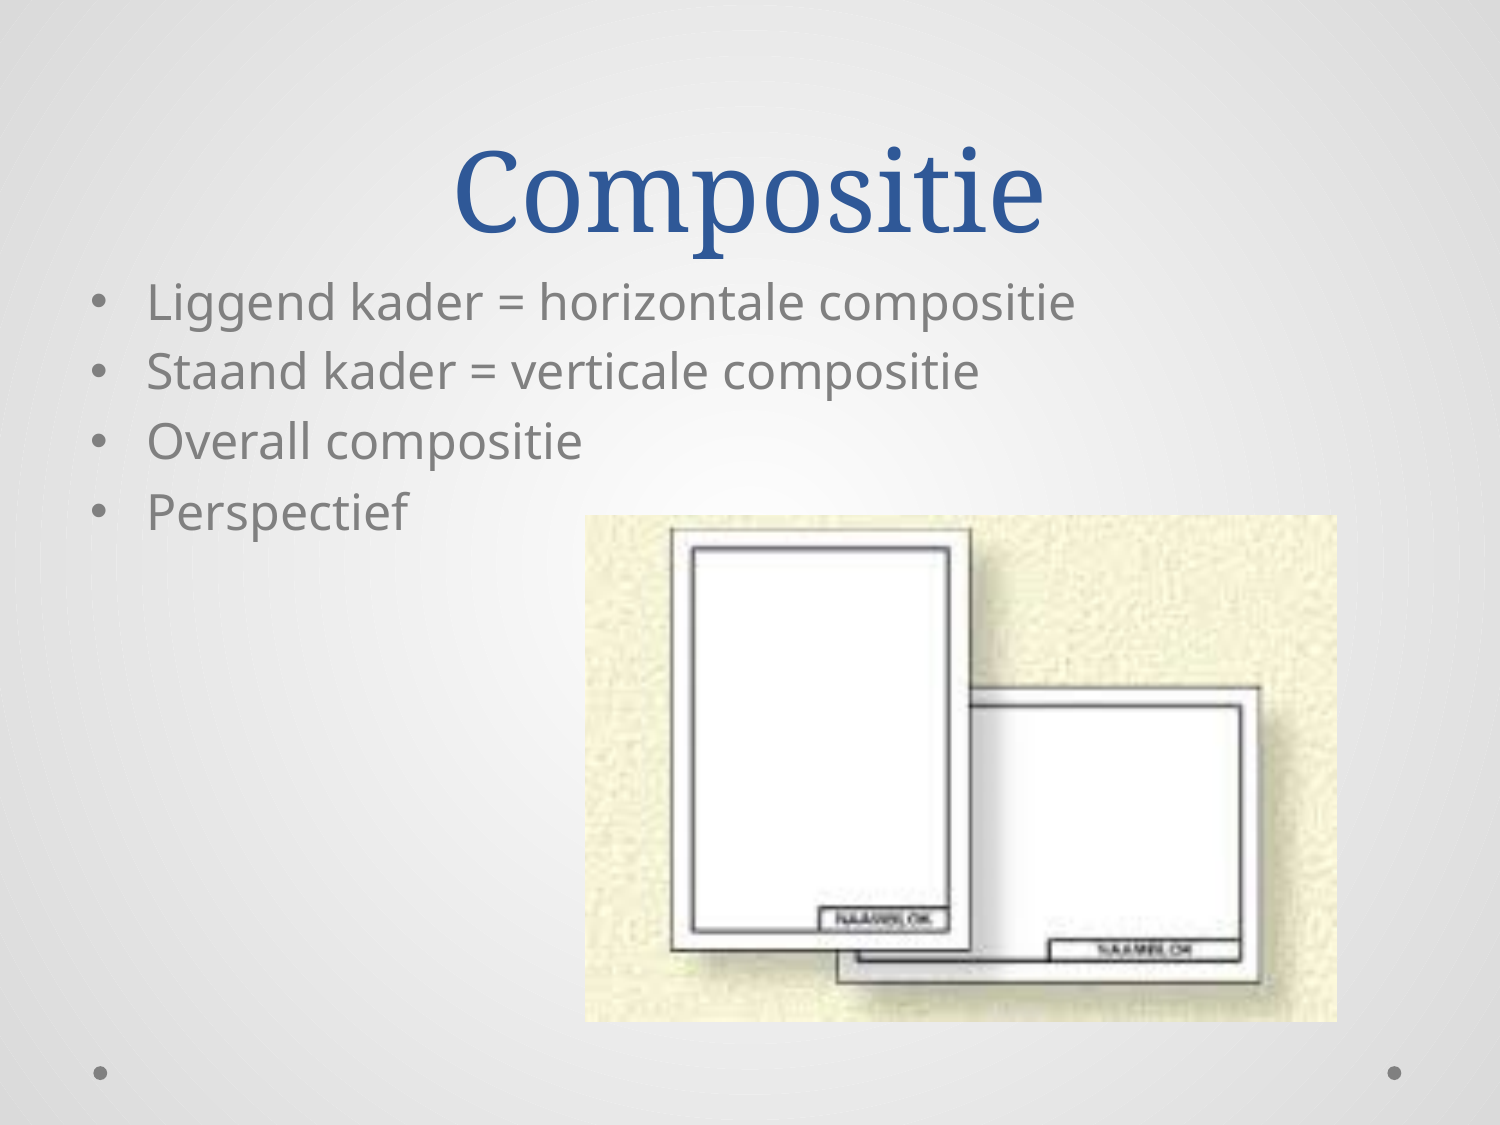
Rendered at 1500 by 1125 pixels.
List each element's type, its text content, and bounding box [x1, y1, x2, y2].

title Compositie [75, 0, 1425, 262]
picture [585, 514, 1337, 1023]
list Liggend kader = horizontale compositie Staand kader = verticale compositie Overall compositie Perspectief [75, 262, 1425, 1005]
